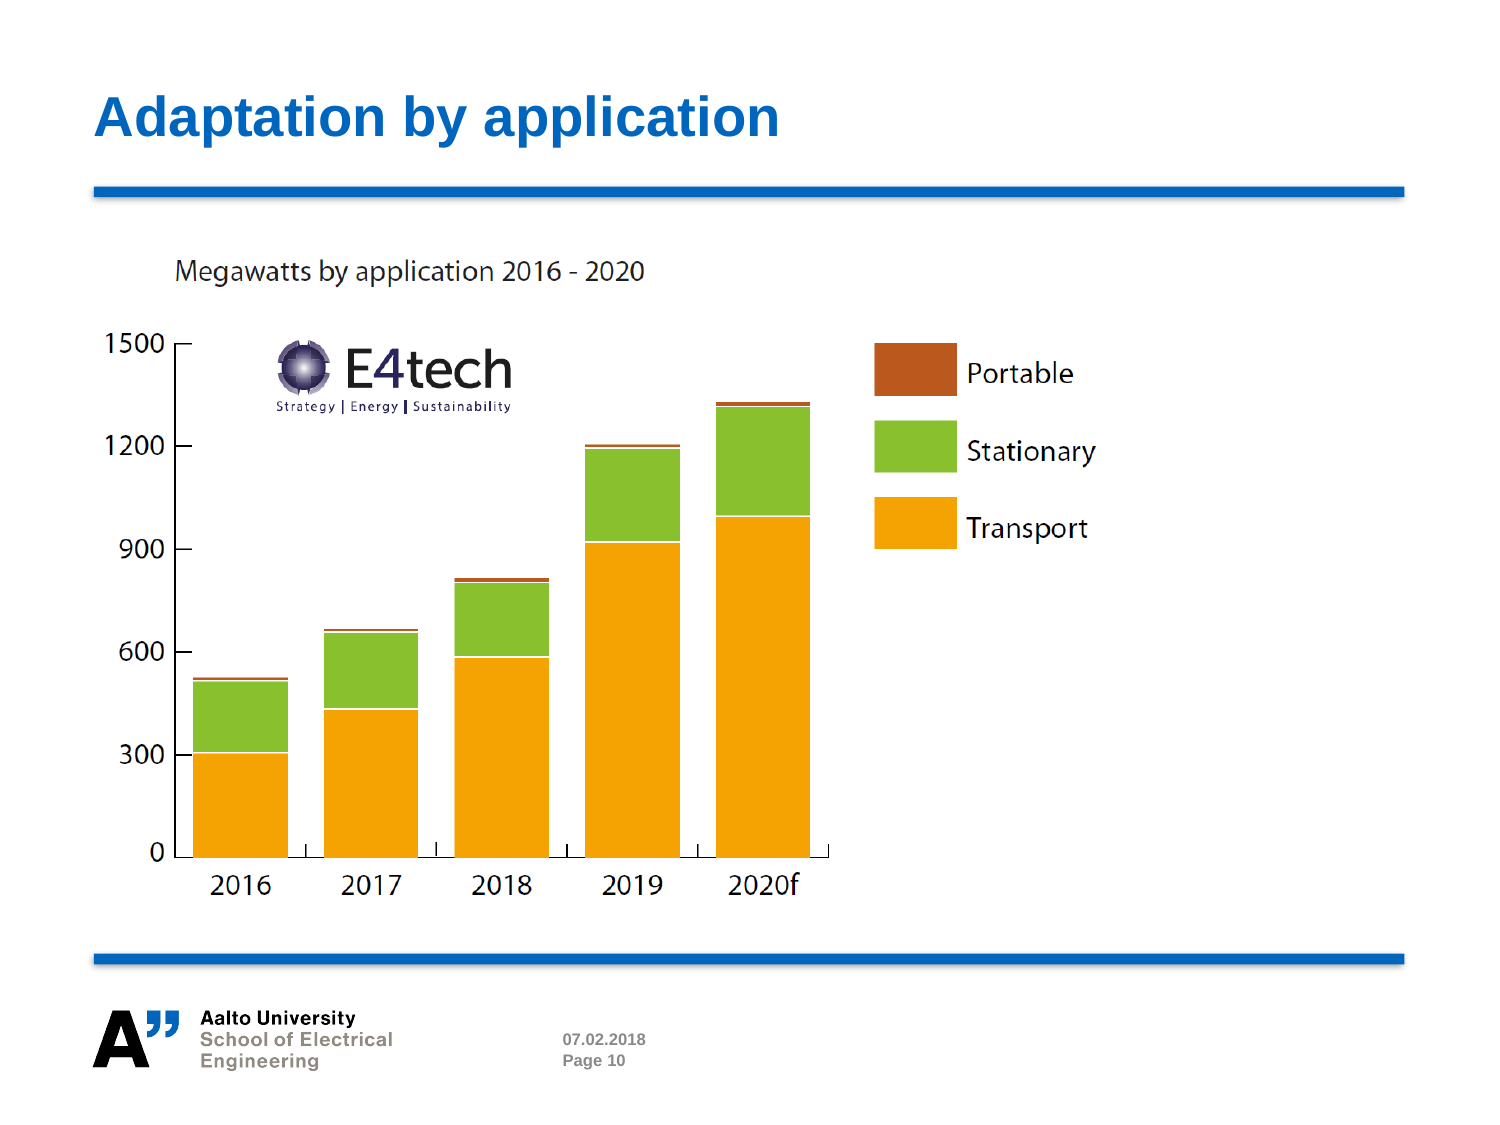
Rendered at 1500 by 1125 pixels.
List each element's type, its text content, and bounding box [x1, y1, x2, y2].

picture [80, 245, 1184, 925]
picture [35, 953, 449, 1125]
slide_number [562, 1029, 816, 1050]
slide_number Page 10 [562, 1050, 816, 1071]
title Adaptation by application [93, 80, 1369, 228]
